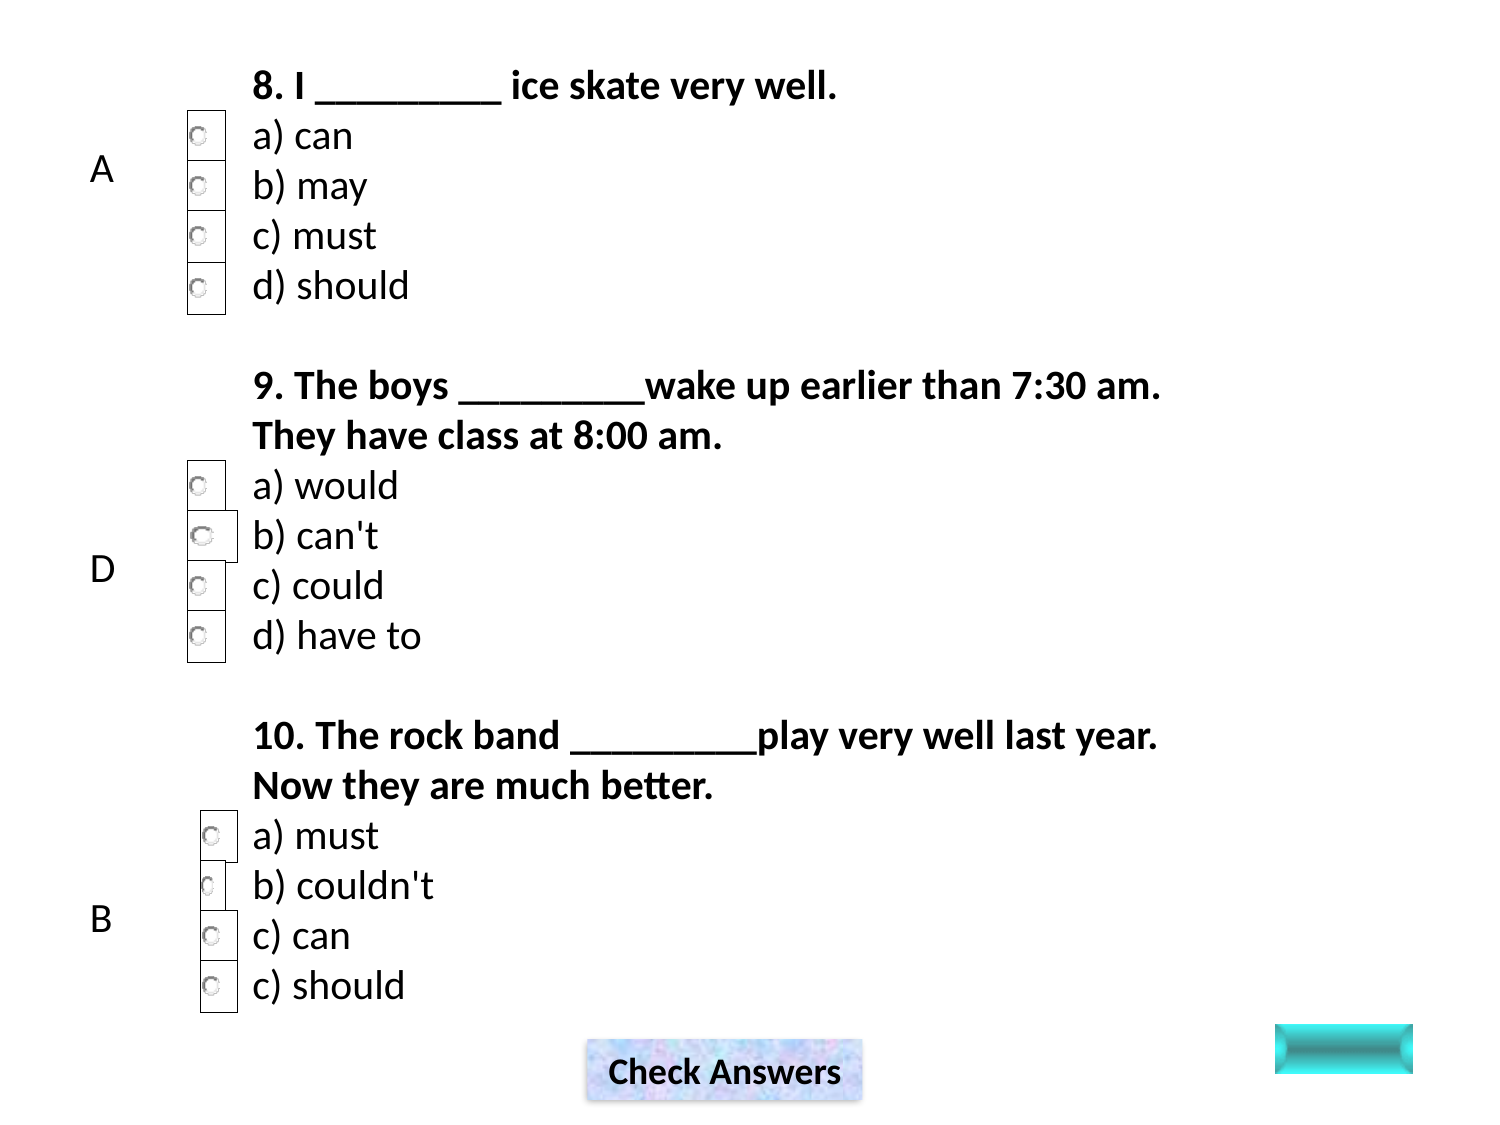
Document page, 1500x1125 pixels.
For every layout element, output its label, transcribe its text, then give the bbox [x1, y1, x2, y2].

text_box Check Answers [587, 1039, 863, 1100]
text_box A D B [74, 133, 138, 949]
text_box 8. I _________ ice skate very well. a) can b) may c) must d) should 9. The boys _________wake up earlier than 7:30 am. They have class at 8:00 am. a) would b) can't c) could d) have to 10. The rock band _________play very well last year. Now they are much better. a) must b) couldn't c) can c) should [237, 50, 1263, 1016]
picture [1274, 1024, 1413, 1074]
